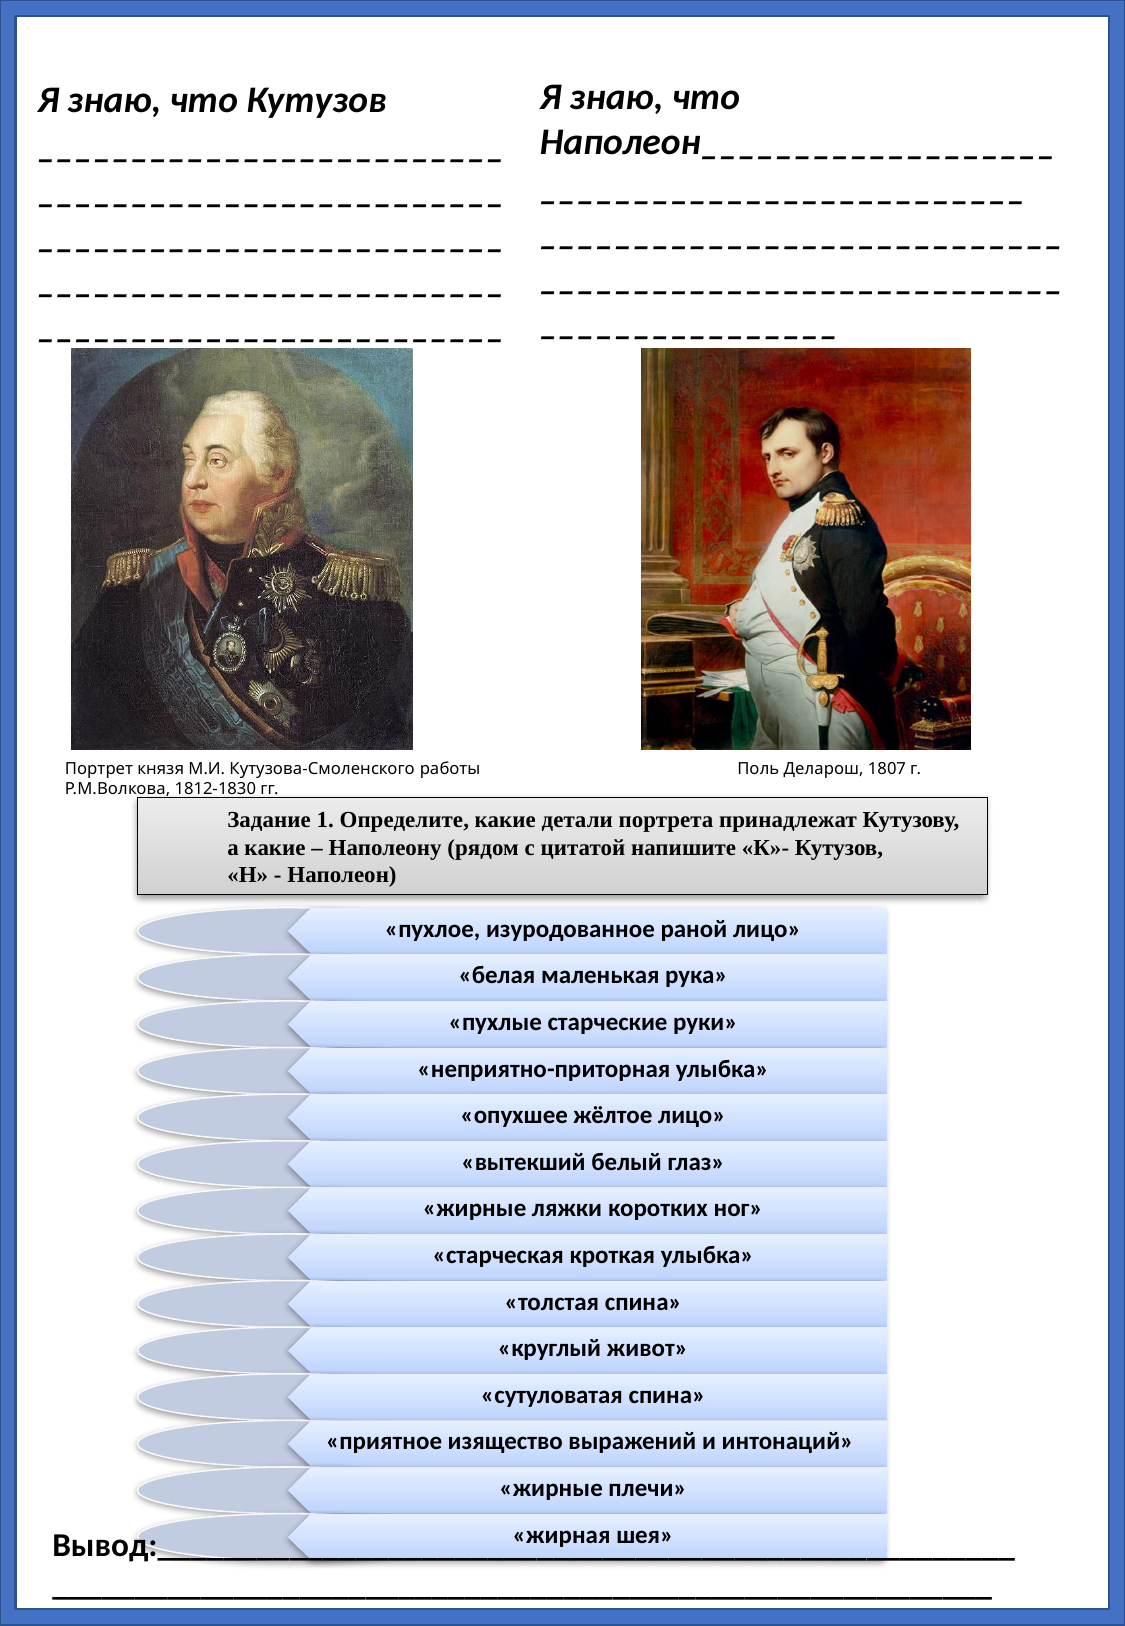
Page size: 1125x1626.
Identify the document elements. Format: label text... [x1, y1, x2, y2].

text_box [137, 907, 1038, 1561]
text_box Задание 1. Определите, какие детали портрета принадлежат Кутузову, а какие – Наполеону (рядом с цитатой напишите «К»- Кутузов, «Н» - Наполеон) [137, 797, 988, 895]
list Я знаю, что Кутузов _____________________________________________________________________________________________________________________________ [37, 75, 513, 439]
picture [71, 347, 413, 751]
text_box Я знаю, что Наполеон_____________________________________________ ________________________________________________________________________ [525, 64, 1088, 350]
text_box Портрет князя М.И. Кутузова-Смоленского работы Р.М.Волкова, 1812-1830 гг. [49, 750, 500, 805]
text_box Поль Деларош, 1807 г. [722, 758, 937, 786]
text_box Вывод:_____________________________________________________________________________________________________________ [37, 1515, 1038, 1610]
picture [641, 348, 972, 750]
